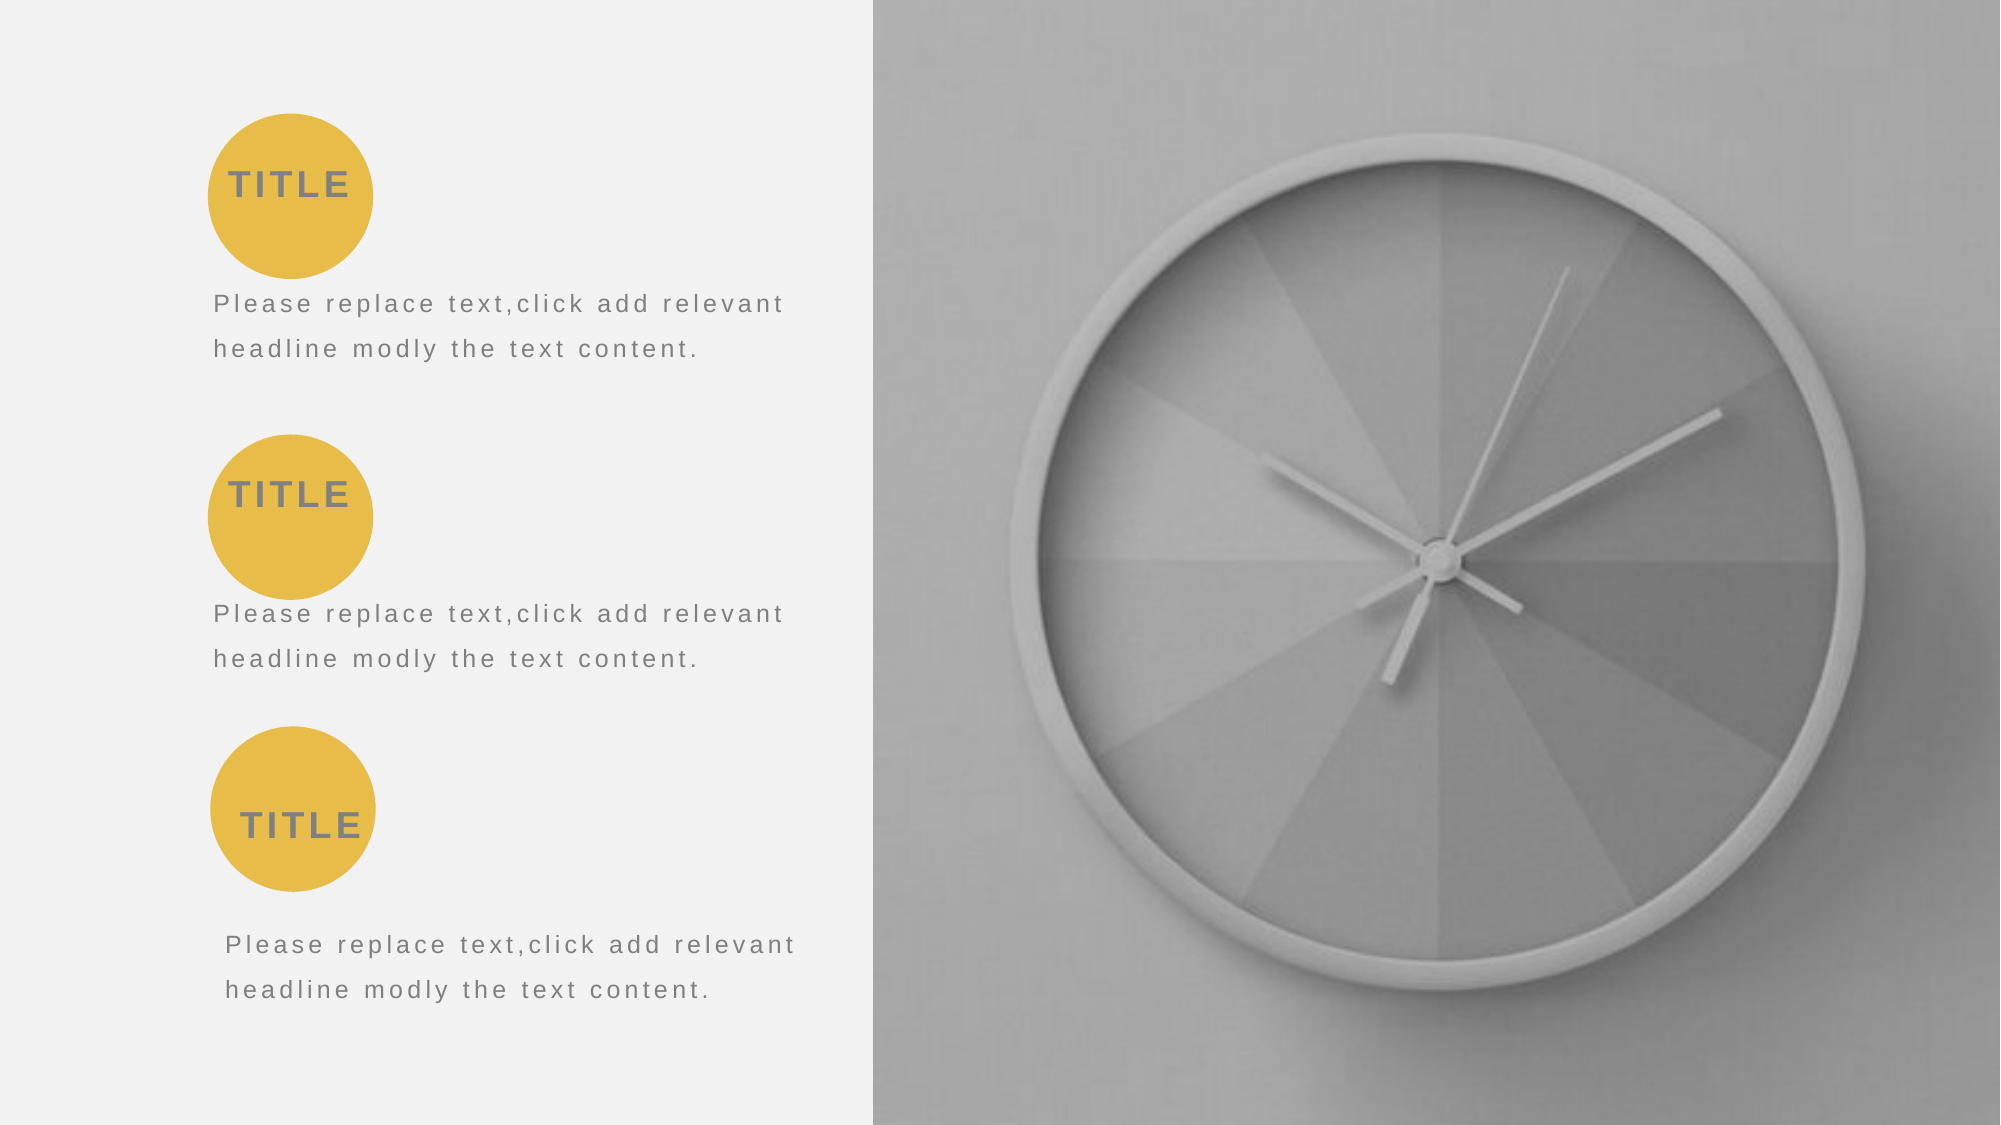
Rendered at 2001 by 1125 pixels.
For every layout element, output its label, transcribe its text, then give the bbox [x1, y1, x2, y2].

text_box [0, 0, 873, 1125]
text_box TITLE Please replace text,click add relevant headline modly the text content. [198, 85, 830, 370]
text_box TITLE Please replace text,click add relevant headline modly the text content. [198, 395, 830, 680]
text_box TITLE Please replace text,click add relevant headline modly the text content. [210, 726, 842, 1011]
picture [873, 0, 2000, 1125]
